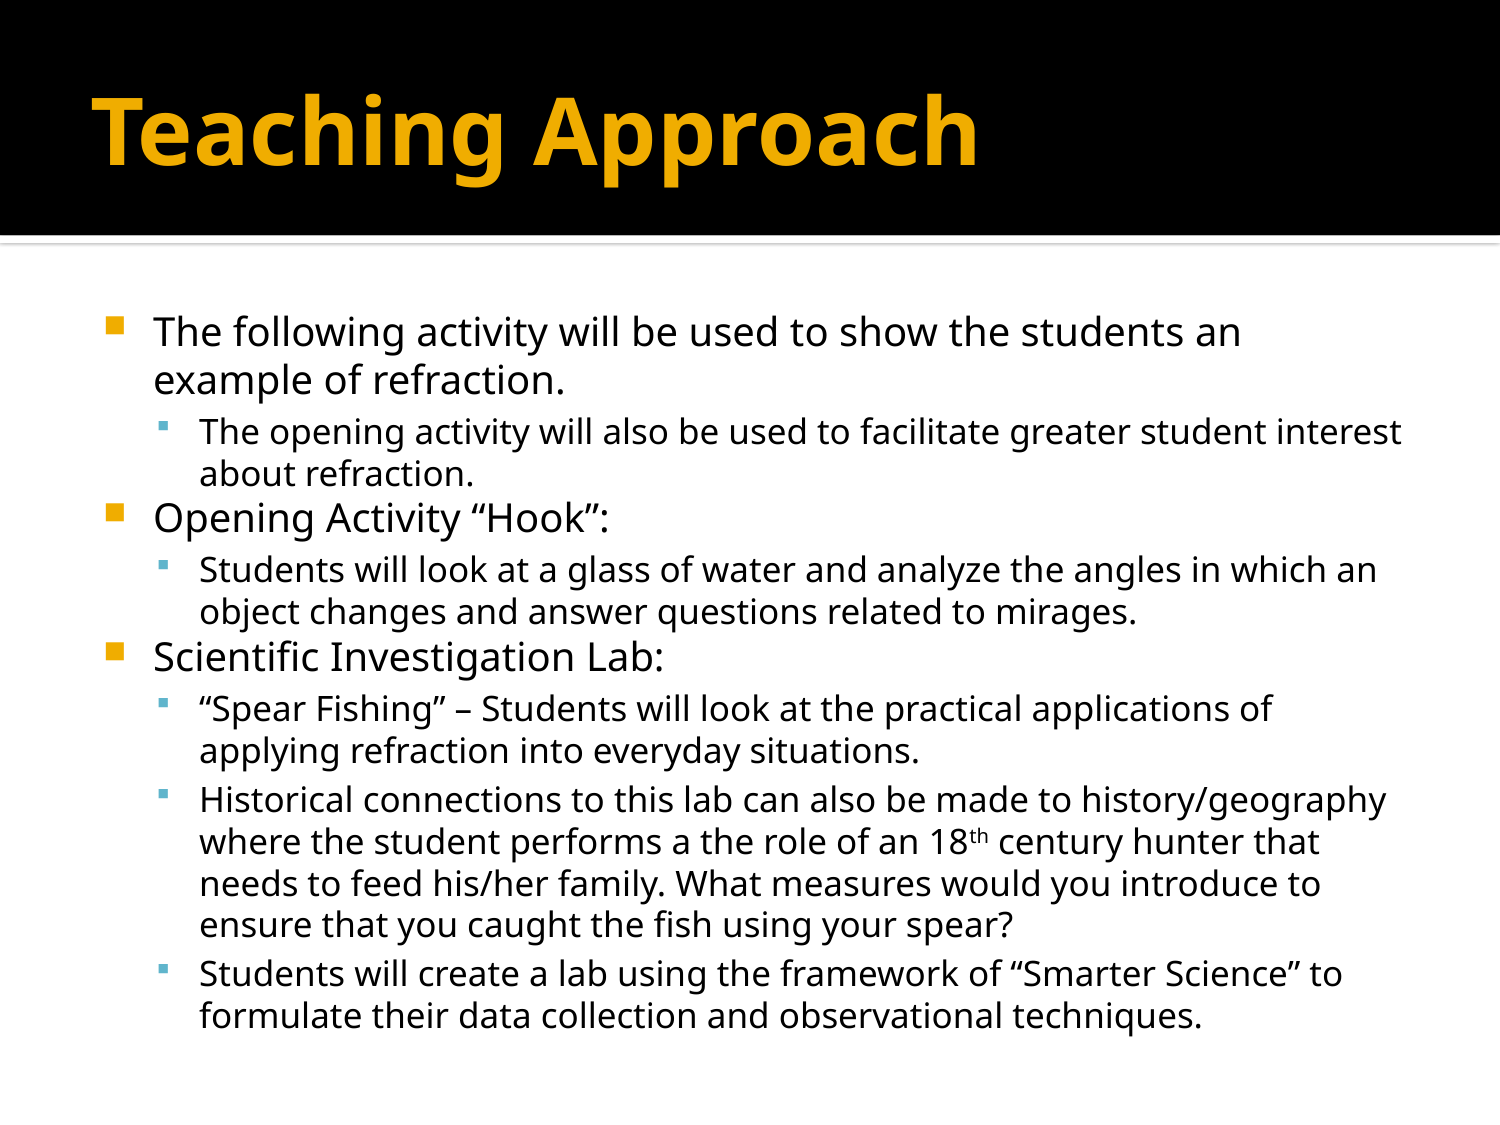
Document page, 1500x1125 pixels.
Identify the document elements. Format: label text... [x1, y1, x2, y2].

list The following activity will be used to show the students an example of refraction. The opening activity will also be used to facilitate greater student interest about refraction. Opening Activity “Hook”: Students will look at a glass of water and analyze the angles in which an object changes and answer questions related to mirages. Scientific Investigation Lab: “Spear Fishing” – Students will look at the practical applications of applying refraction into everyday situations. Historical connections to this lab can also be made to history/geography where the student performs a the role of an 18th century hunter that needs to feed his/her family. What measures would you introduce to ensure that you caught the fish using your spear? Students will create a lab using the framework of “Smarter Science” to formulate their data collection and observational techniques. [75, 291, 1425, 1050]
title Teaching Approach [75, 25, 1425, 231]
